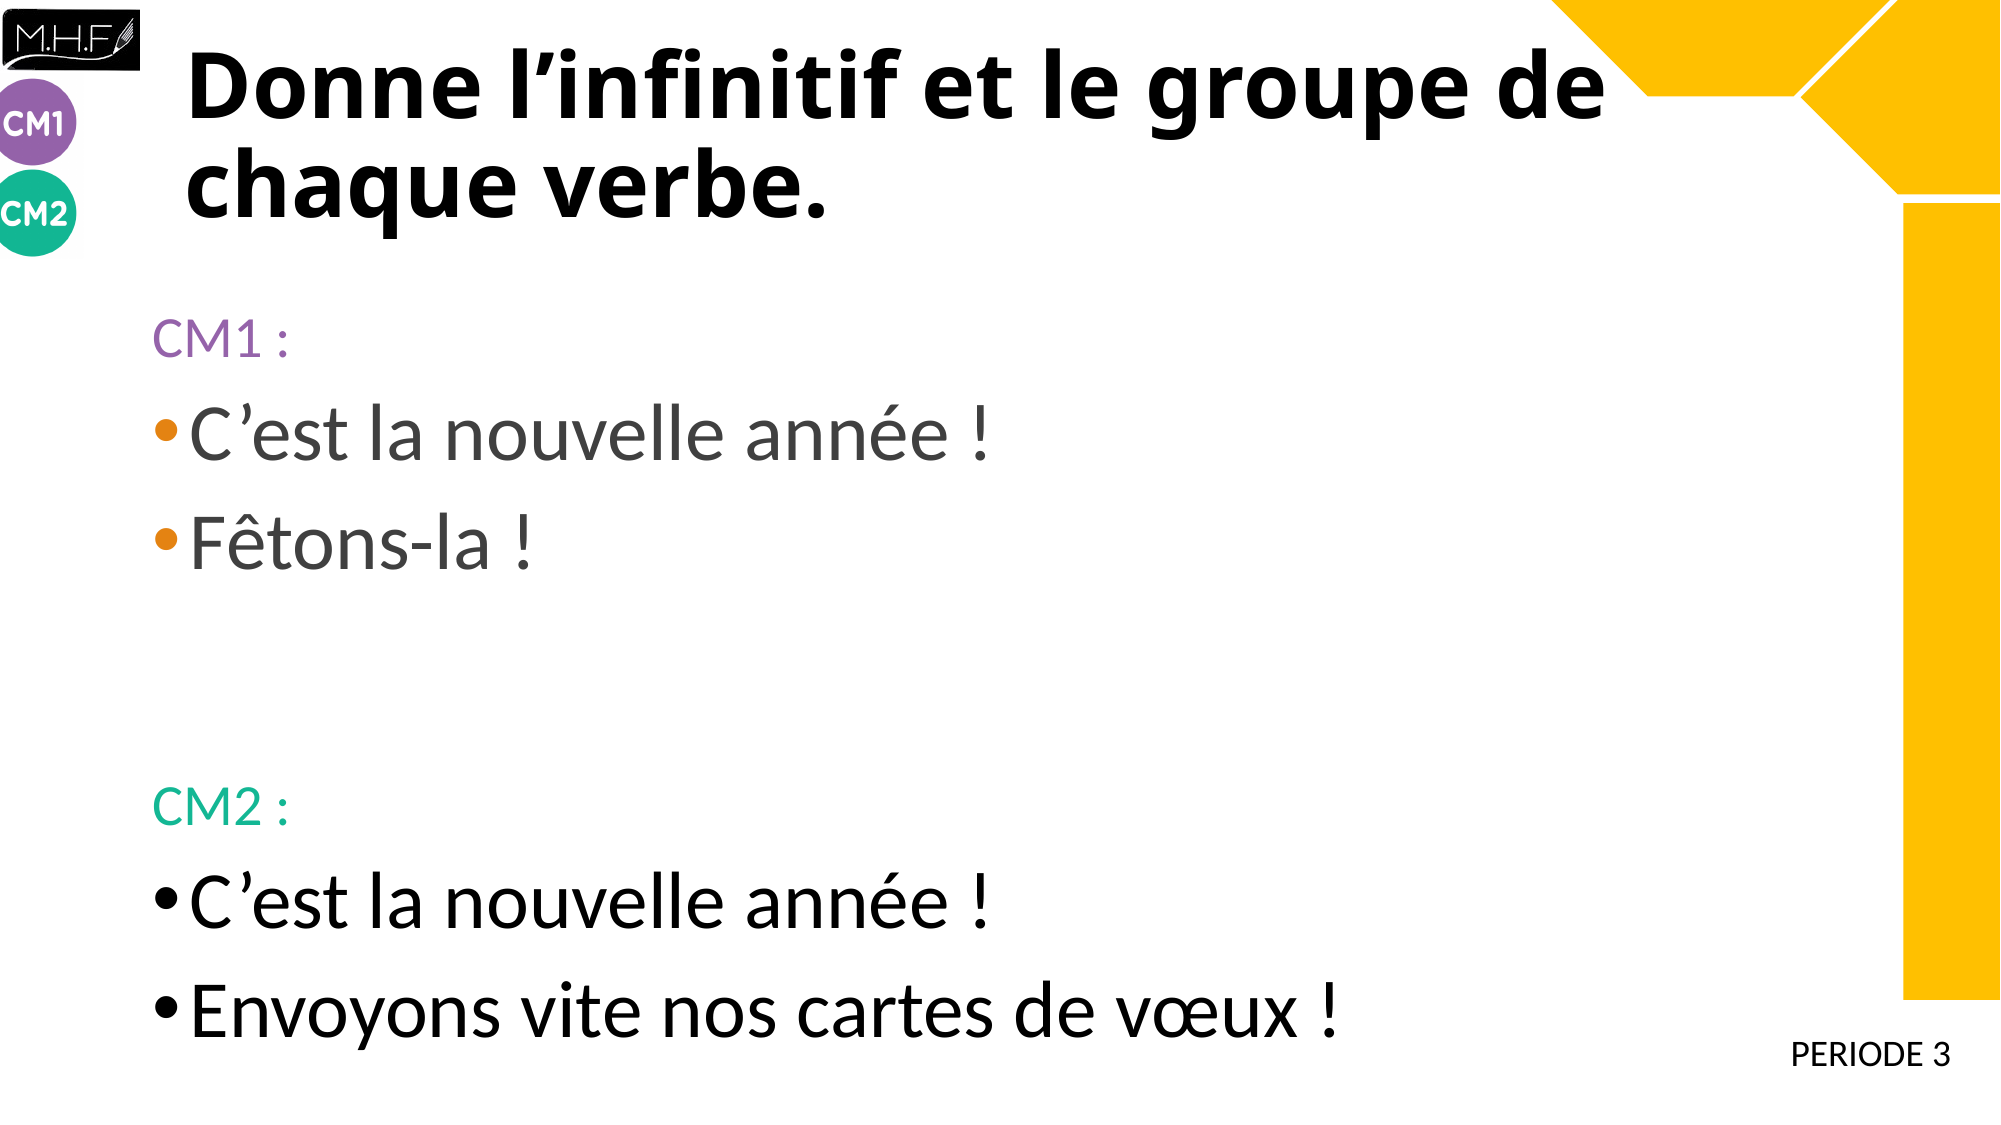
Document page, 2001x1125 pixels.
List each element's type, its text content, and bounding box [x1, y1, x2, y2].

text_box [1799, 0, 2000, 196]
text_box PERIODE 3 [1714, 1021, 1967, 1082]
text_box [1902, 202, 2000, 1001]
text_box [1549, 0, 1892, 98]
title Donne l’infinitif et le groupe de chaque verbe. [169, 29, 1715, 247]
list CM1 : C’est la nouvelle année ! Fêtons-la ! CM2 : C’est la nouvelle année ! Envoyons vite nos cartes de vœux ! [137, 299, 1863, 1125]
picture [0, 7, 140, 259]
